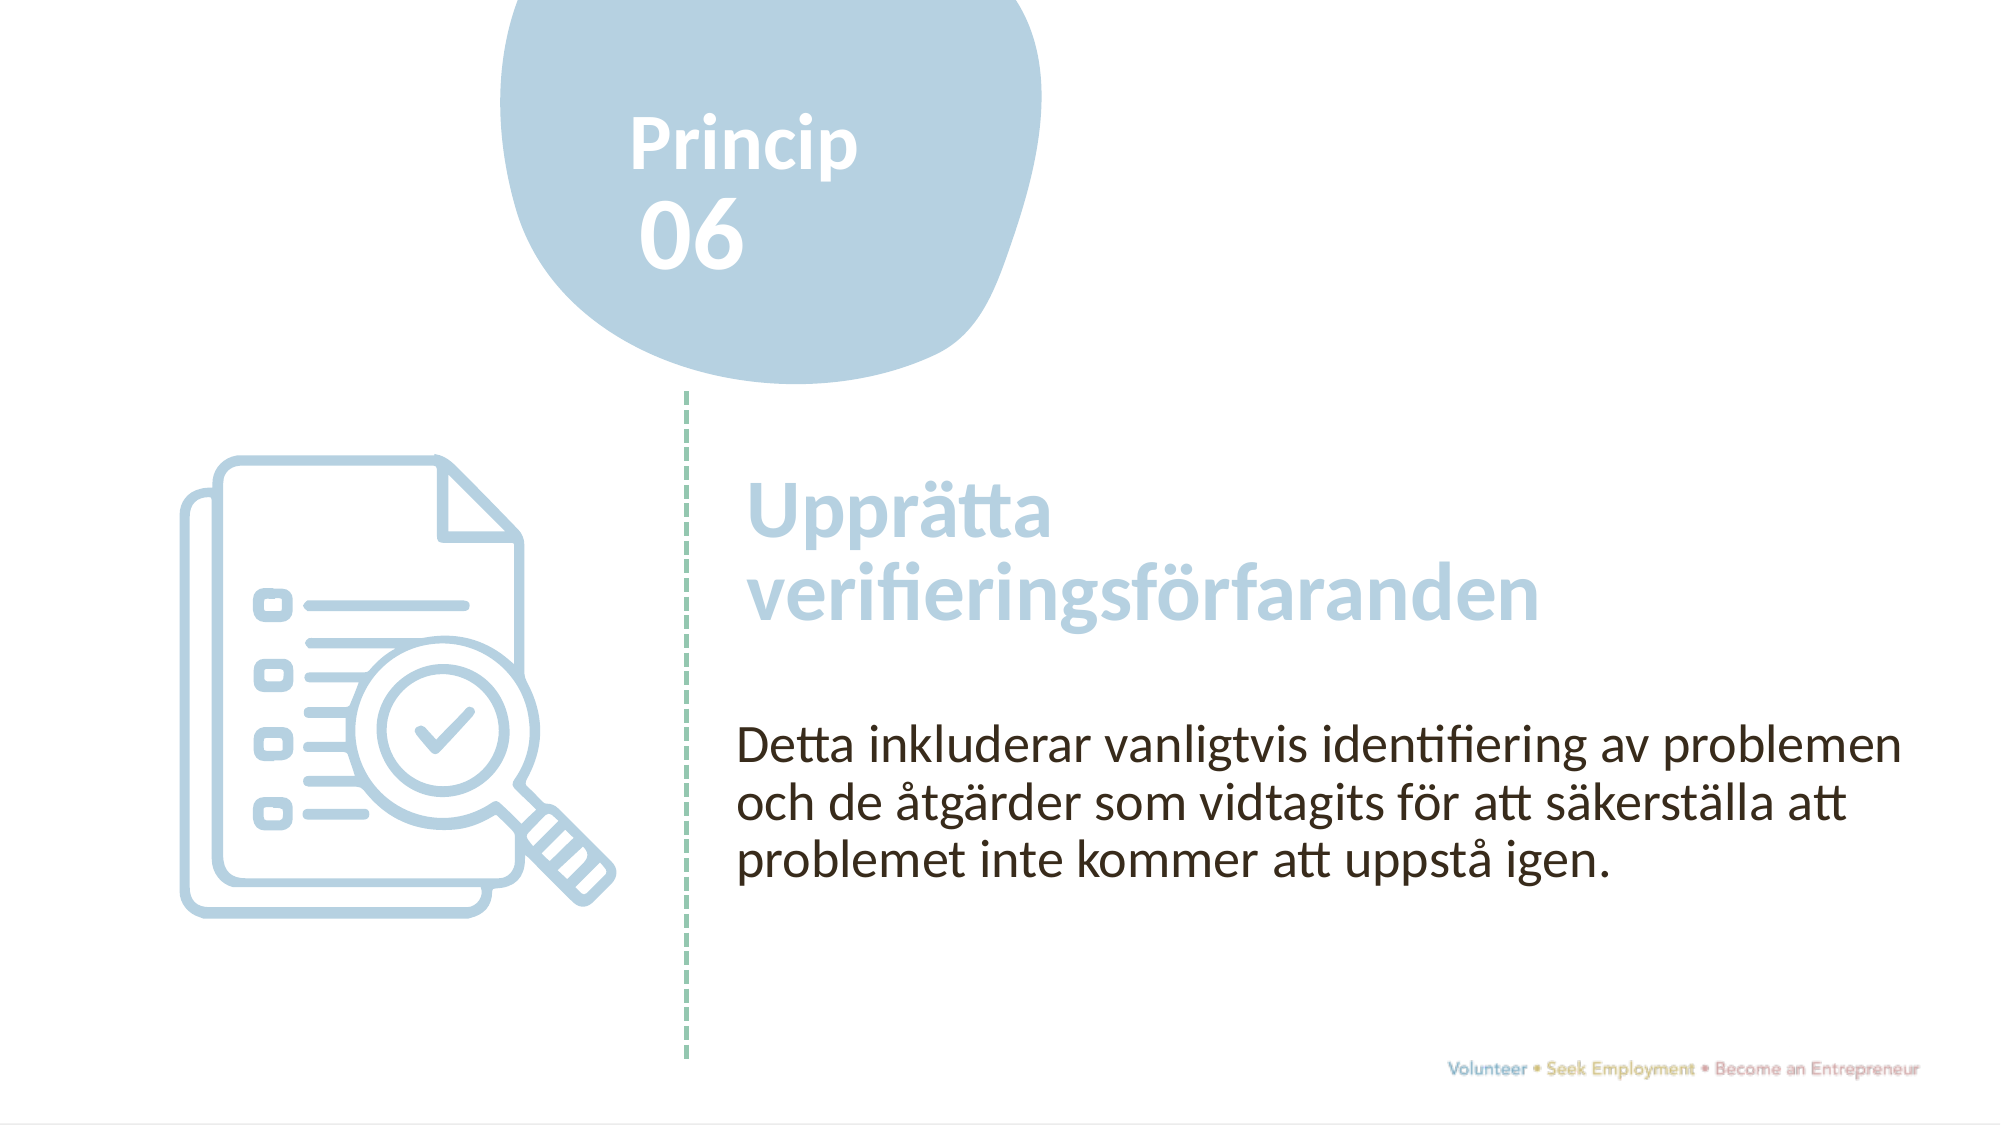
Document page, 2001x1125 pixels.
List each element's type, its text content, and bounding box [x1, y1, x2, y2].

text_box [180, 455, 616, 918]
text_box [500, 0, 1042, 385]
picture [1418, 1046, 1971, 1103]
text_box Detta inkluderar vanligtvis identifiering av problemen och de åtgärder som vidtagits för att säkerställa att problemet inte kommer att uppstå igen. [721, 708, 1936, 1038]
text_box Upprätta verifieringsförfaranden [732, 462, 1594, 708]
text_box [615, 93, 954, 313]
